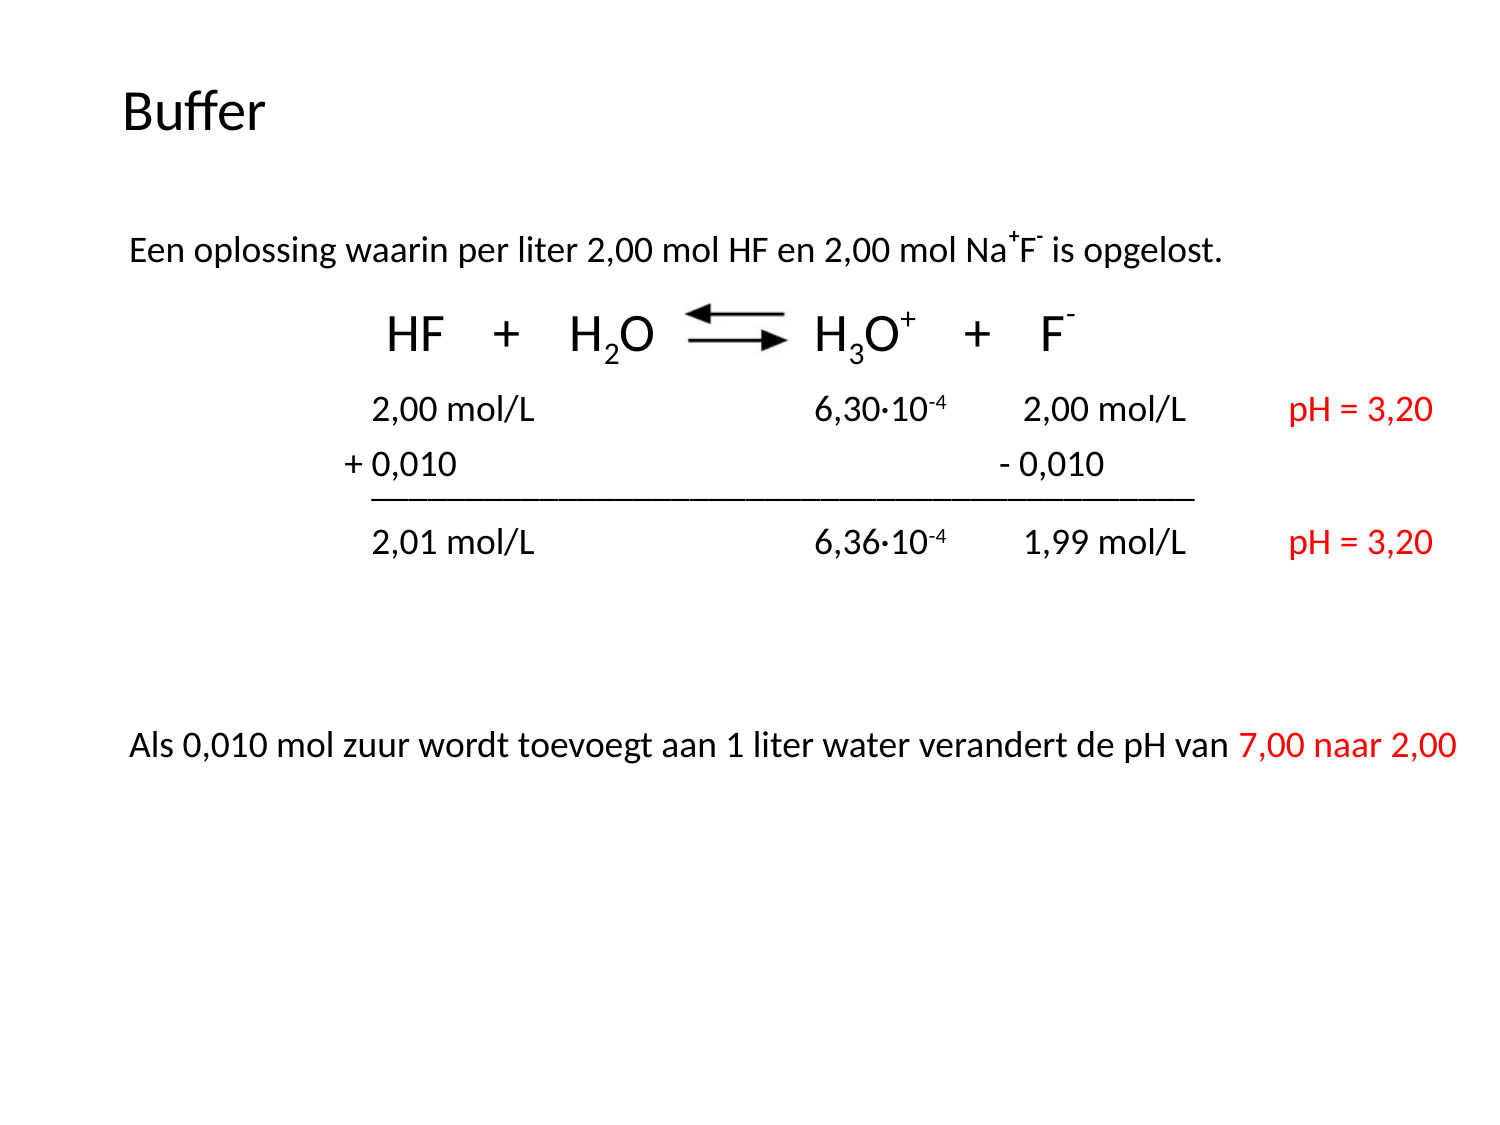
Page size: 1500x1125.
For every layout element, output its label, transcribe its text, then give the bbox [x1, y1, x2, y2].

text_box Buffer [108, 64, 282, 150]
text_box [322, 285, 1500, 590]
text_box Een buffer is bijvoorbeeld: Een oplossing waarin per liter 2,00 mol HF en 2,00 mol Na+F- is opgelost. Als 0,010 mol zuur wordt toevoegt aan 1 liter water verandert de pH van 7,00 naar 2,00 [114, 169, 1472, 773]
